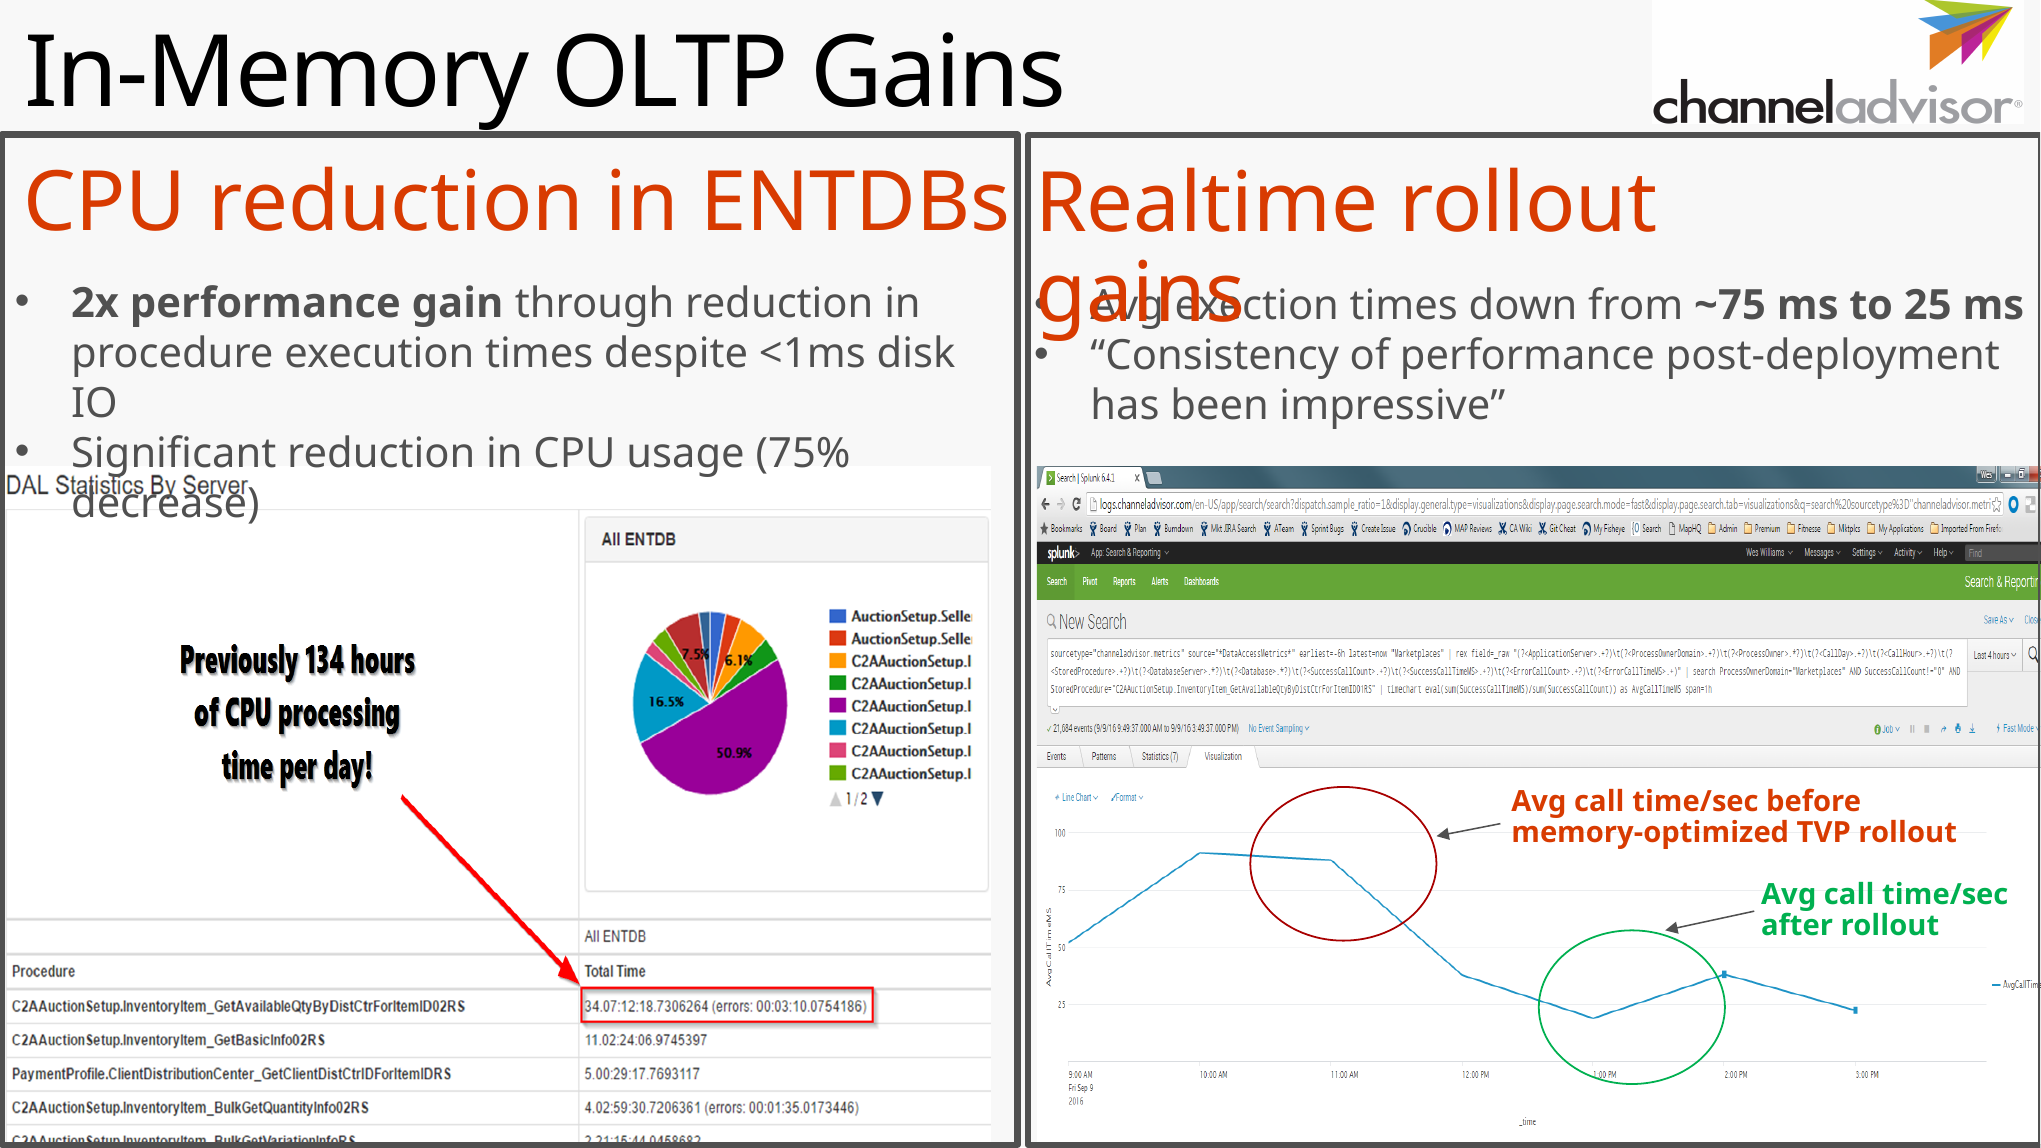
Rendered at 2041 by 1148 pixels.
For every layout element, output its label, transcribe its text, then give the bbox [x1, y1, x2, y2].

text_box CPU reduction in ENTDBs [1018, 134, 1027, 268]
text_box [1027, 134, 2041, 1146]
text_box Realtime rollout gains [1020, 152, 1027, 347]
picture [1, 466, 992, 1145]
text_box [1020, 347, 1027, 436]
title In-Memory OLTP Gains [0, 5, 2013, 134]
picture [1651, 0, 2024, 124]
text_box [1036, 466, 2041, 1148]
text_box [1, 134, 1018, 1146]
